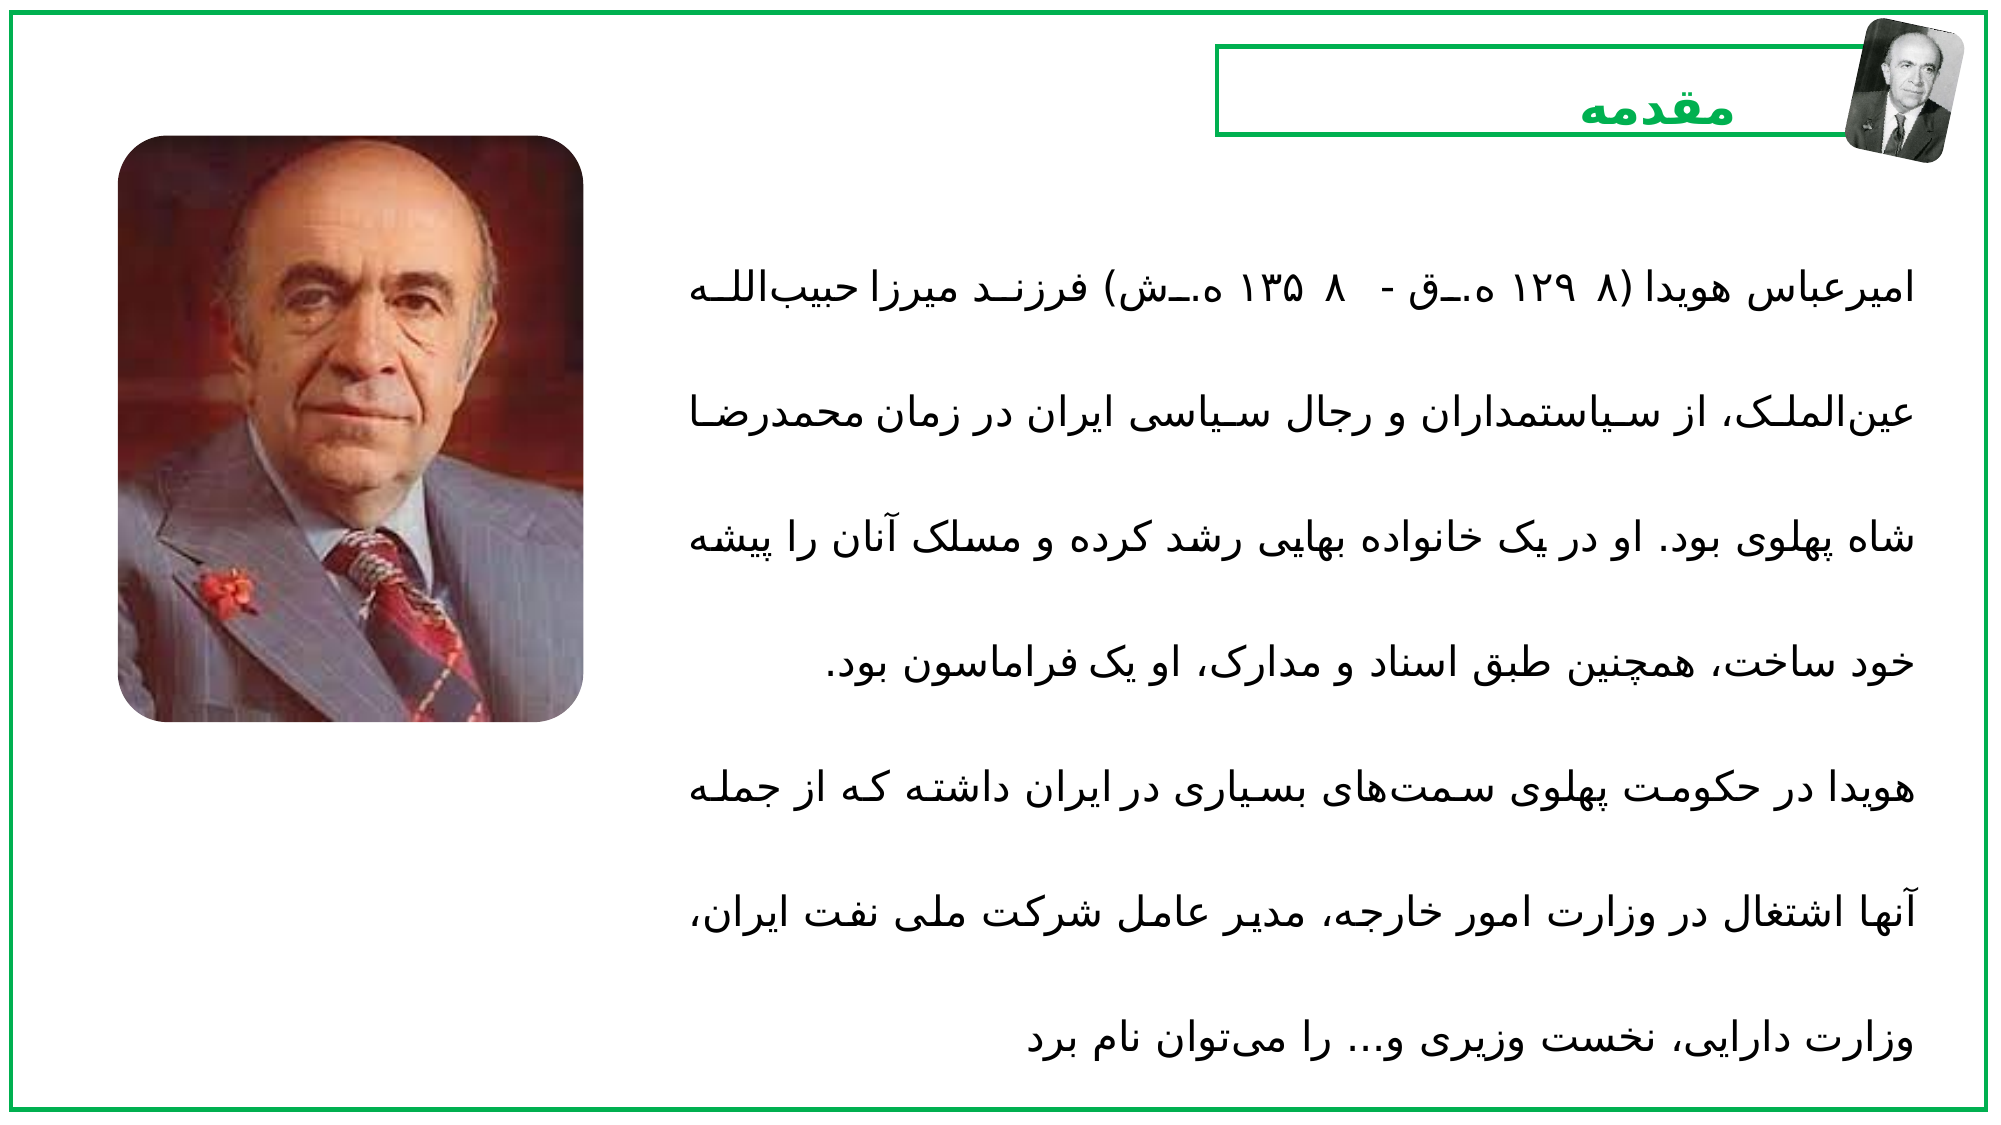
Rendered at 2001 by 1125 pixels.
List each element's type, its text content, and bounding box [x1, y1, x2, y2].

picture [117, 135, 584, 723]
picture [1845, 18, 1965, 163]
text_box امیرعباس هویدا (۱۲۹۸ ه.ق - ۱۳۵۸ ه.ش) فرزند میرزا حبیب‌الله عین‌الملک، از سیاستمداران و رجال سیاسی ایران در زمان محمدرضا شاه پهلوی بود. او در یک خانواده بهایی رشد کرده و مسلک آنان را پیشه خود ساخت، همچنین طبق اسناد و مدارک، او یک فراماسون بود. هویدا در حکومت پهلوی سمت‌های بسیاری در ایران داشته که از جمله آنها اشتغال در وزارت امور خارجه، مدیر عامل شرکت ملی نفت ایران، وزارت دارایی، نخست وزیری و... را می‌توان نام برد سرانجام وی به دستور آمریکا، توسط ازهاری از نخست وزیری برکنار و بازداشت شد، تا اینکه پس از پیروزی انقلاب اسلامی ایران به دست نیروهای انقلابی دستگیر و به اعدام محکوم شد. [673, 177, 1932, 1125]
text_box مقدمه [1564, 37, 1752, 142]
